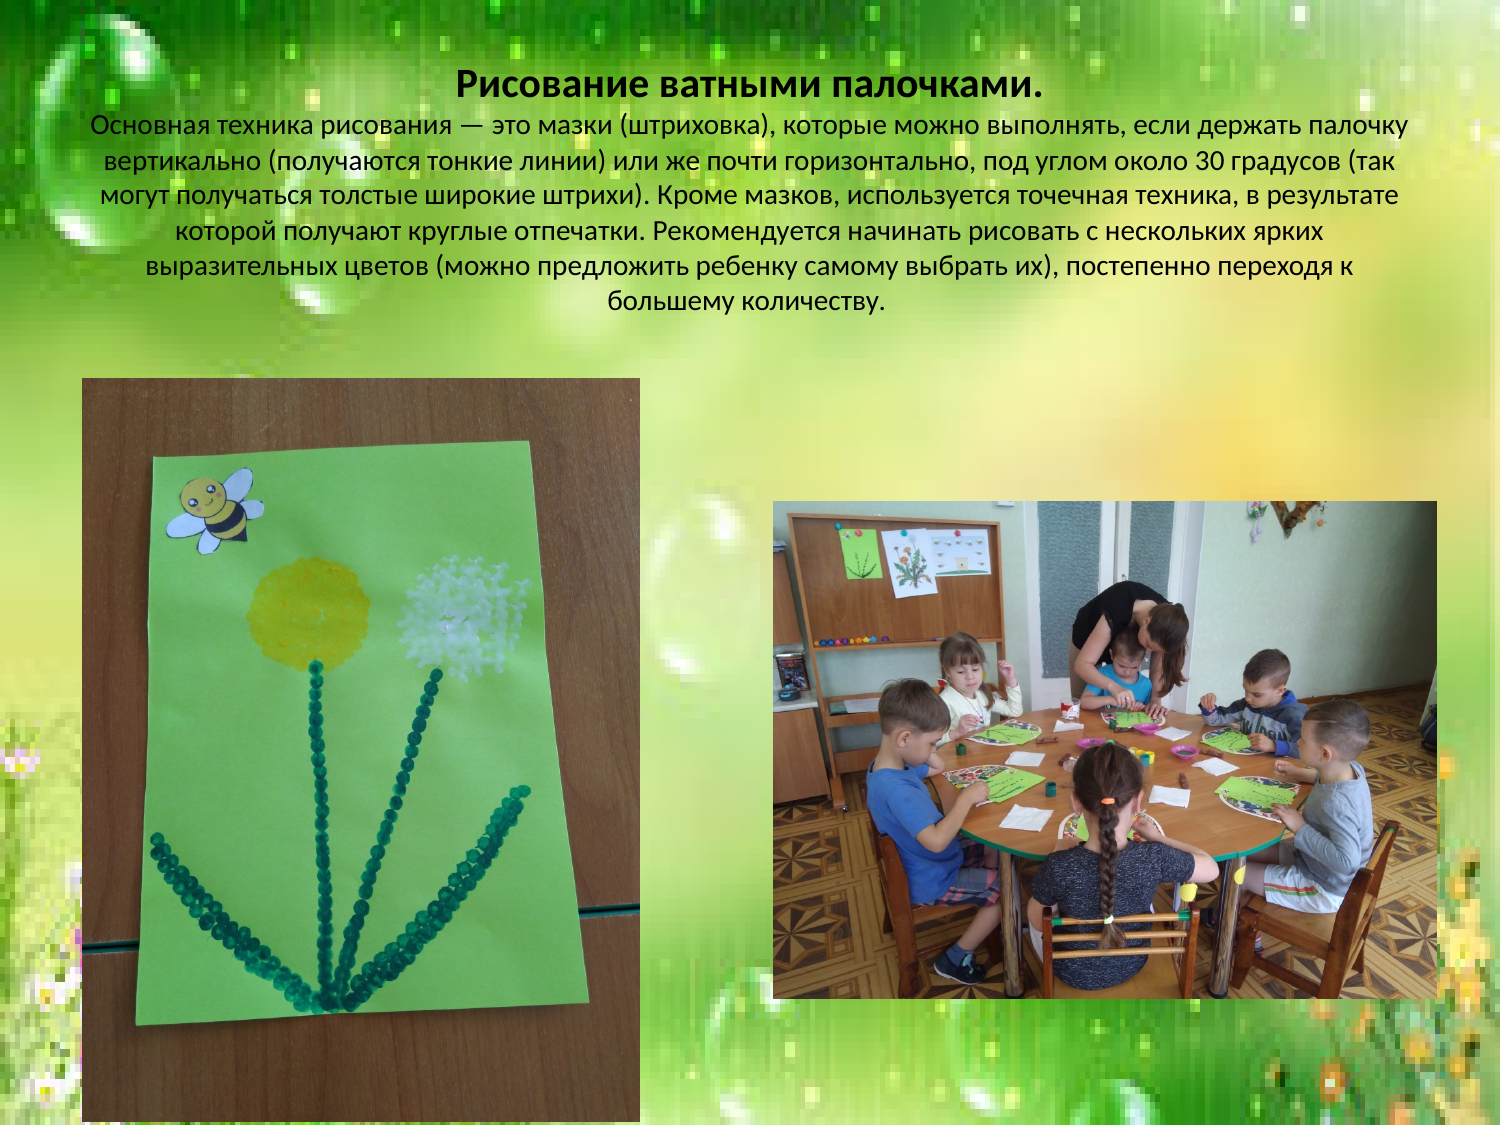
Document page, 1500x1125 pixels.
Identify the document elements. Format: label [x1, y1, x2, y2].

list [773, 501, 1437, 999]
list [81, 378, 640, 1122]
picture [0, 0, 1500, 1125]
